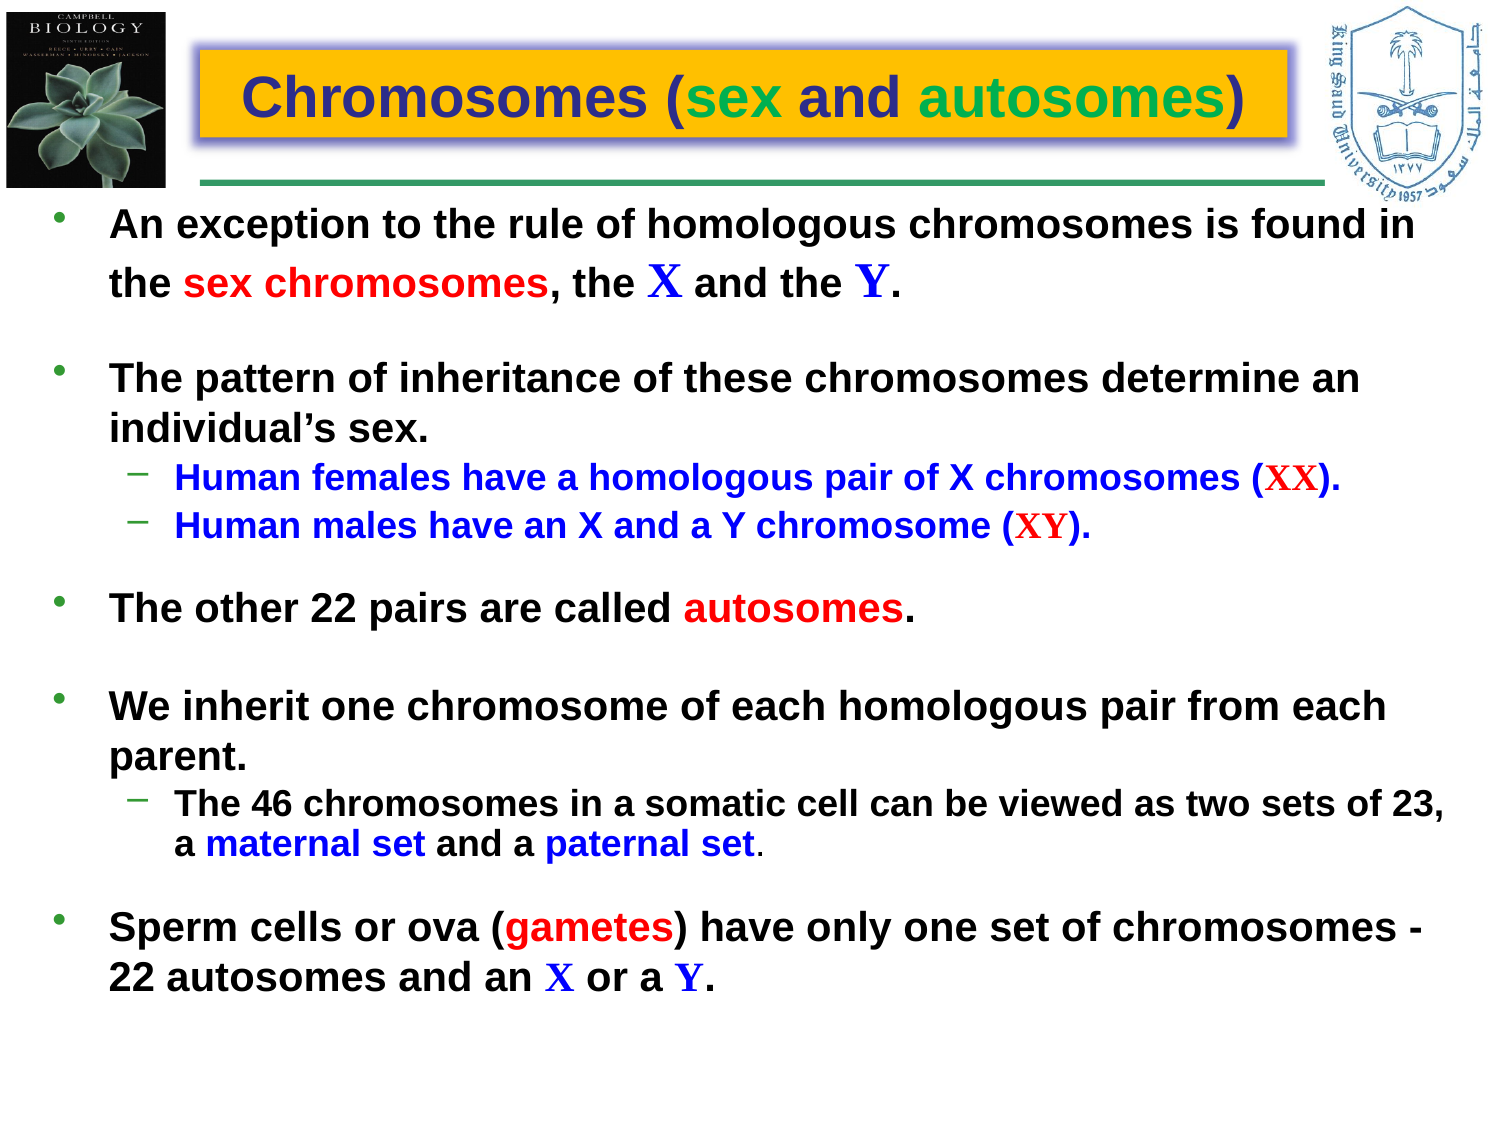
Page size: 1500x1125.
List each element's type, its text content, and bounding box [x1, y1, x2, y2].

text_box We inherit one chromosome of each homologous pair from each parent. The 46 chromosomes in a somatic cell can be viewed as two sets of 23, a maternal set and a paternal set. Sperm cells or ova (gametes) have only one set of chromosomes - 22 autosomes and an X or a Y. [37, 671, 1463, 1042]
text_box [5, 0, 1488, 209]
list An exception to the rule of homologous chromosomes is found in the sex chromosomes, the X and the Y. The pattern of inheritance of these chromosomes determine an individual’s sex. Human females have a homologous pair of X chromosomes (XX). Human males have an X and a Y chromosome (XY). The other 22 pairs are called autosomes. [37, 216, 1450, 671]
